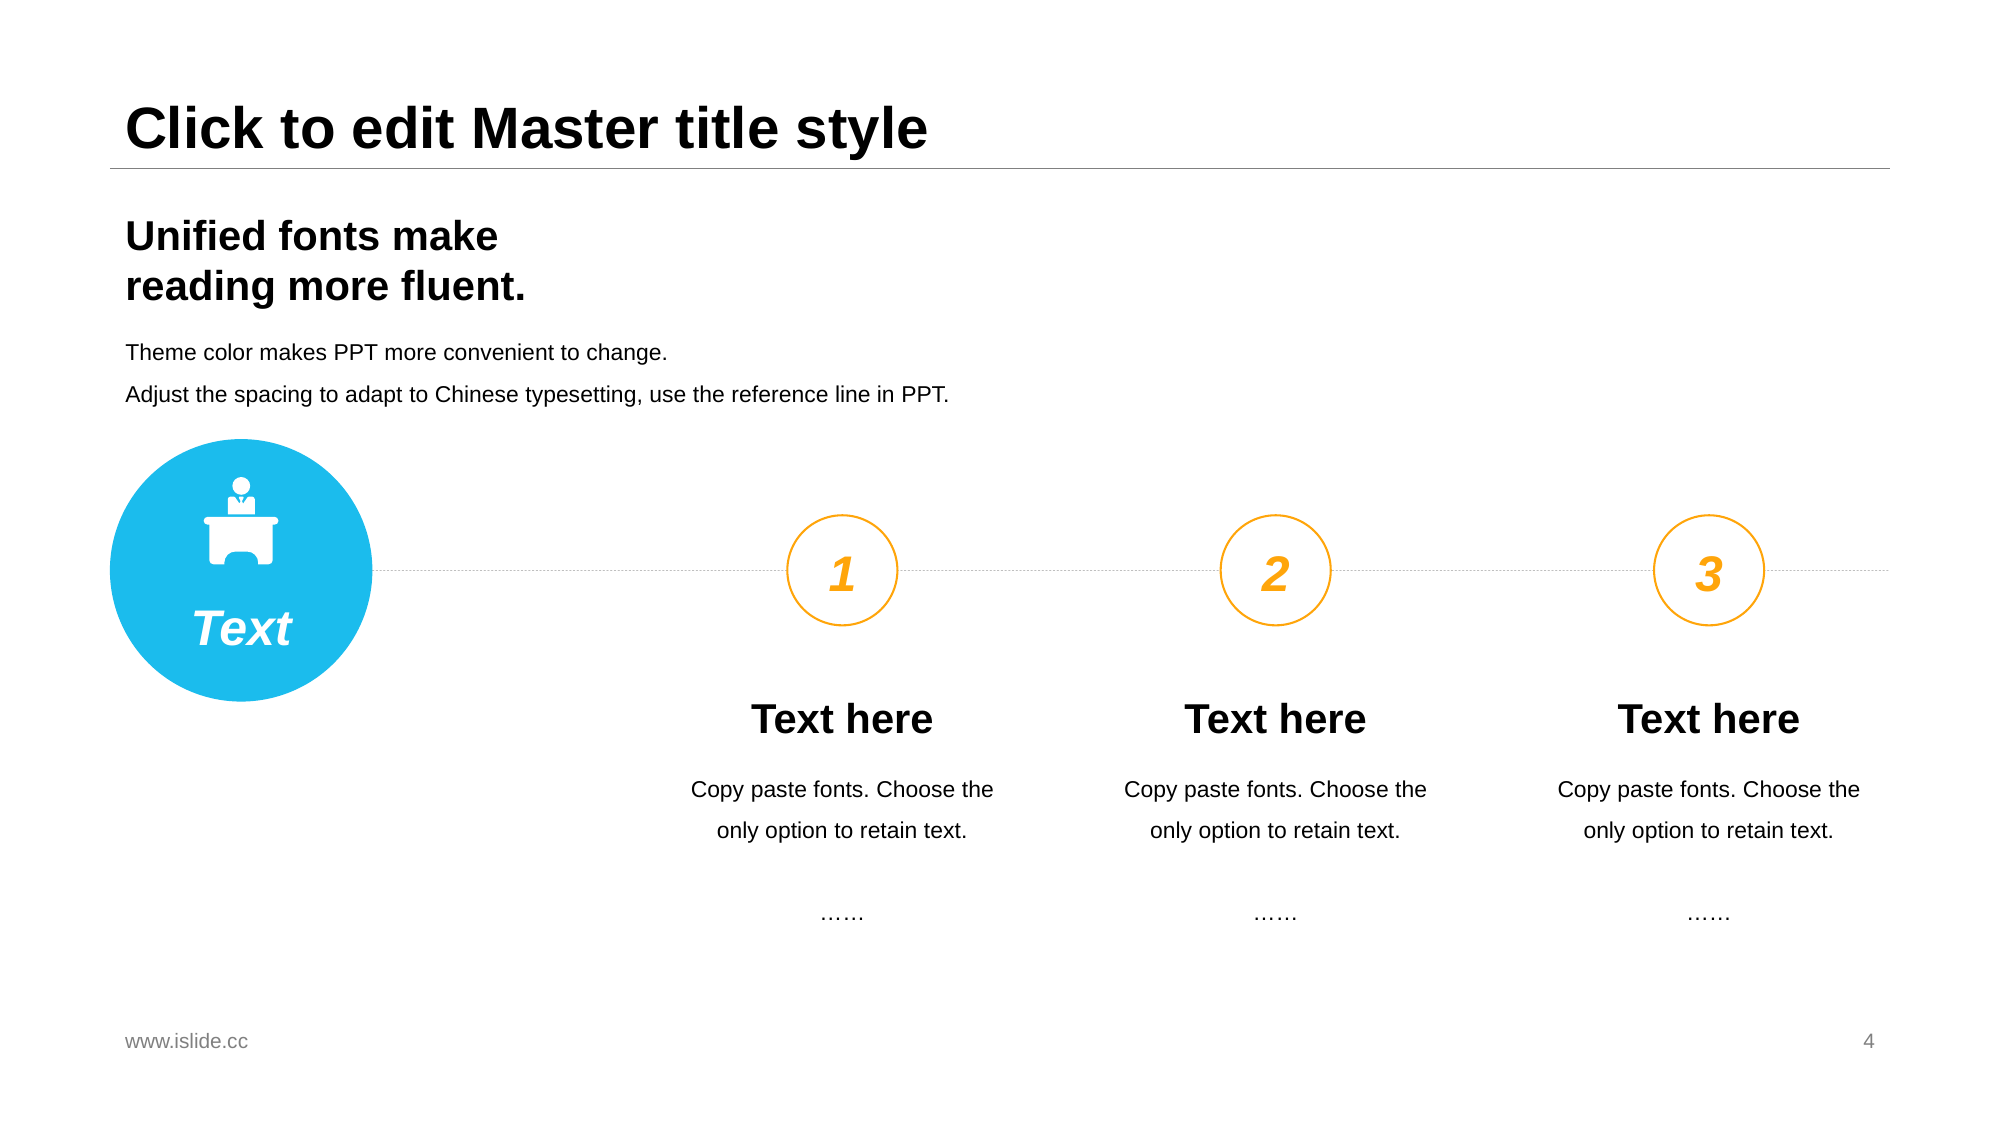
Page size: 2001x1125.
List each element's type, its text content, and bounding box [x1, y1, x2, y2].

title Click to edit Master title style [109, 0, 1890, 169]
slide_number 4 [1412, 1023, 1890, 1058]
footer www.islide.cc [109, 1023, 790, 1058]
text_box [109, 180, 1890, 948]
